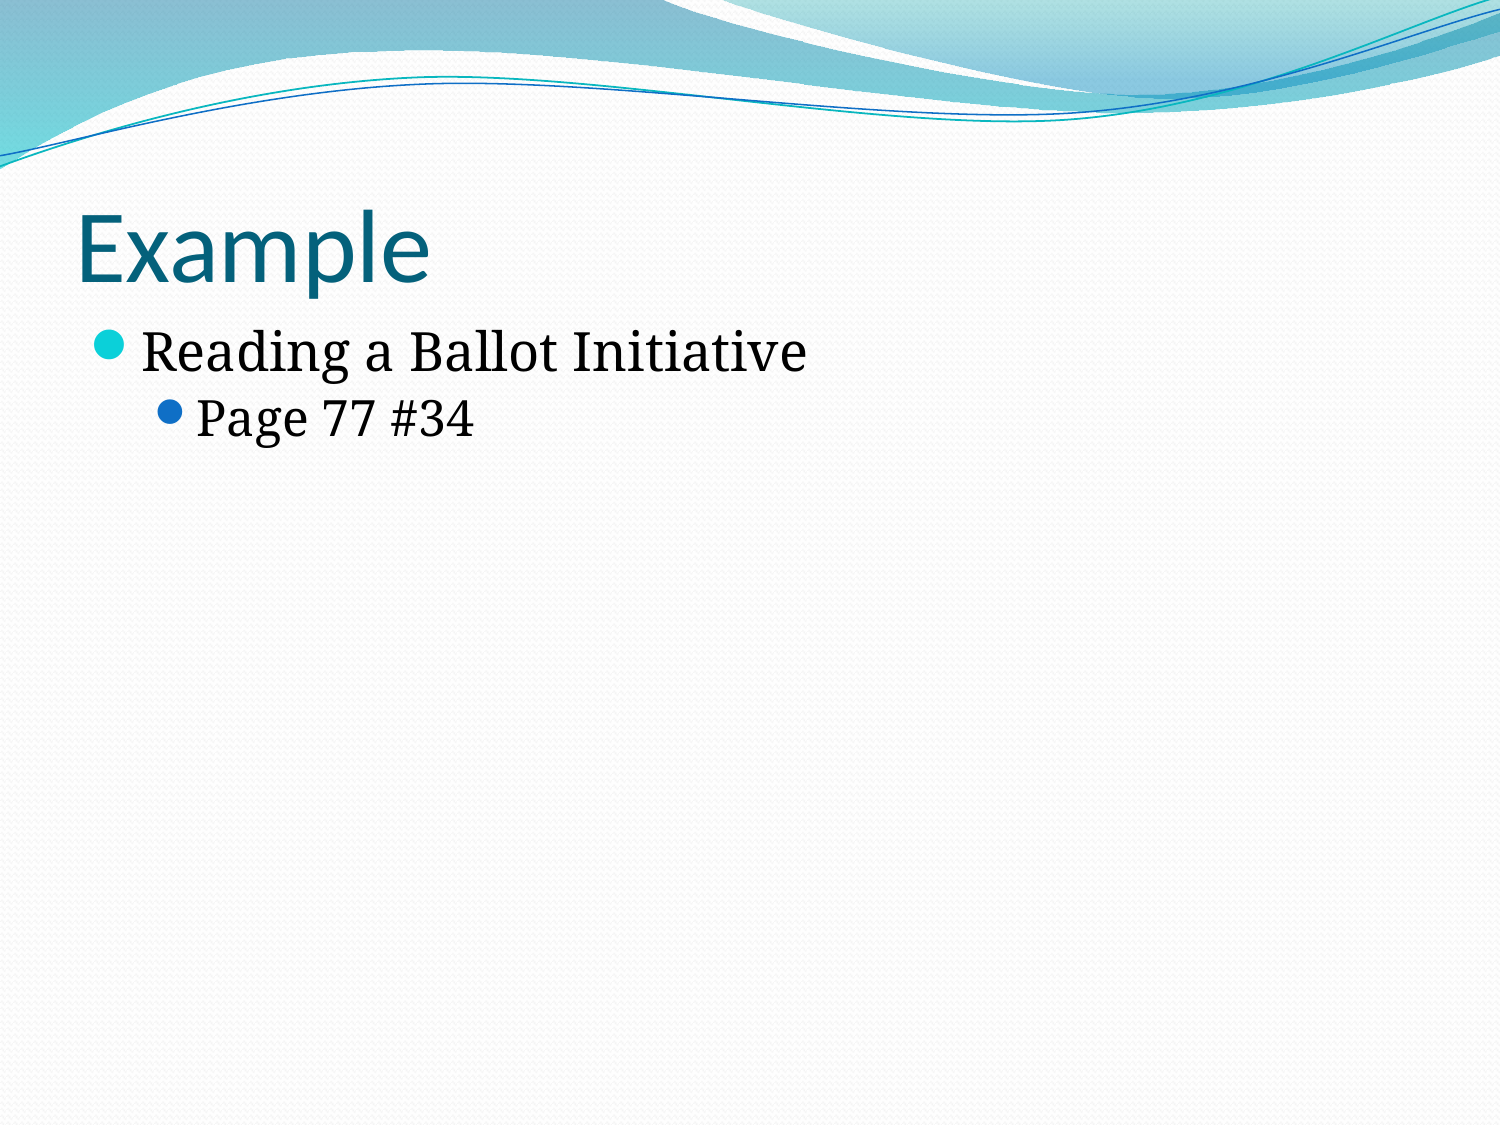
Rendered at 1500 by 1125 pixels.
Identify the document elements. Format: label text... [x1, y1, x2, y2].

list Reading a Ballot Initiative Page 77 #34 [75, 317, 1425, 1038]
title Example [75, 115, 1425, 303]
